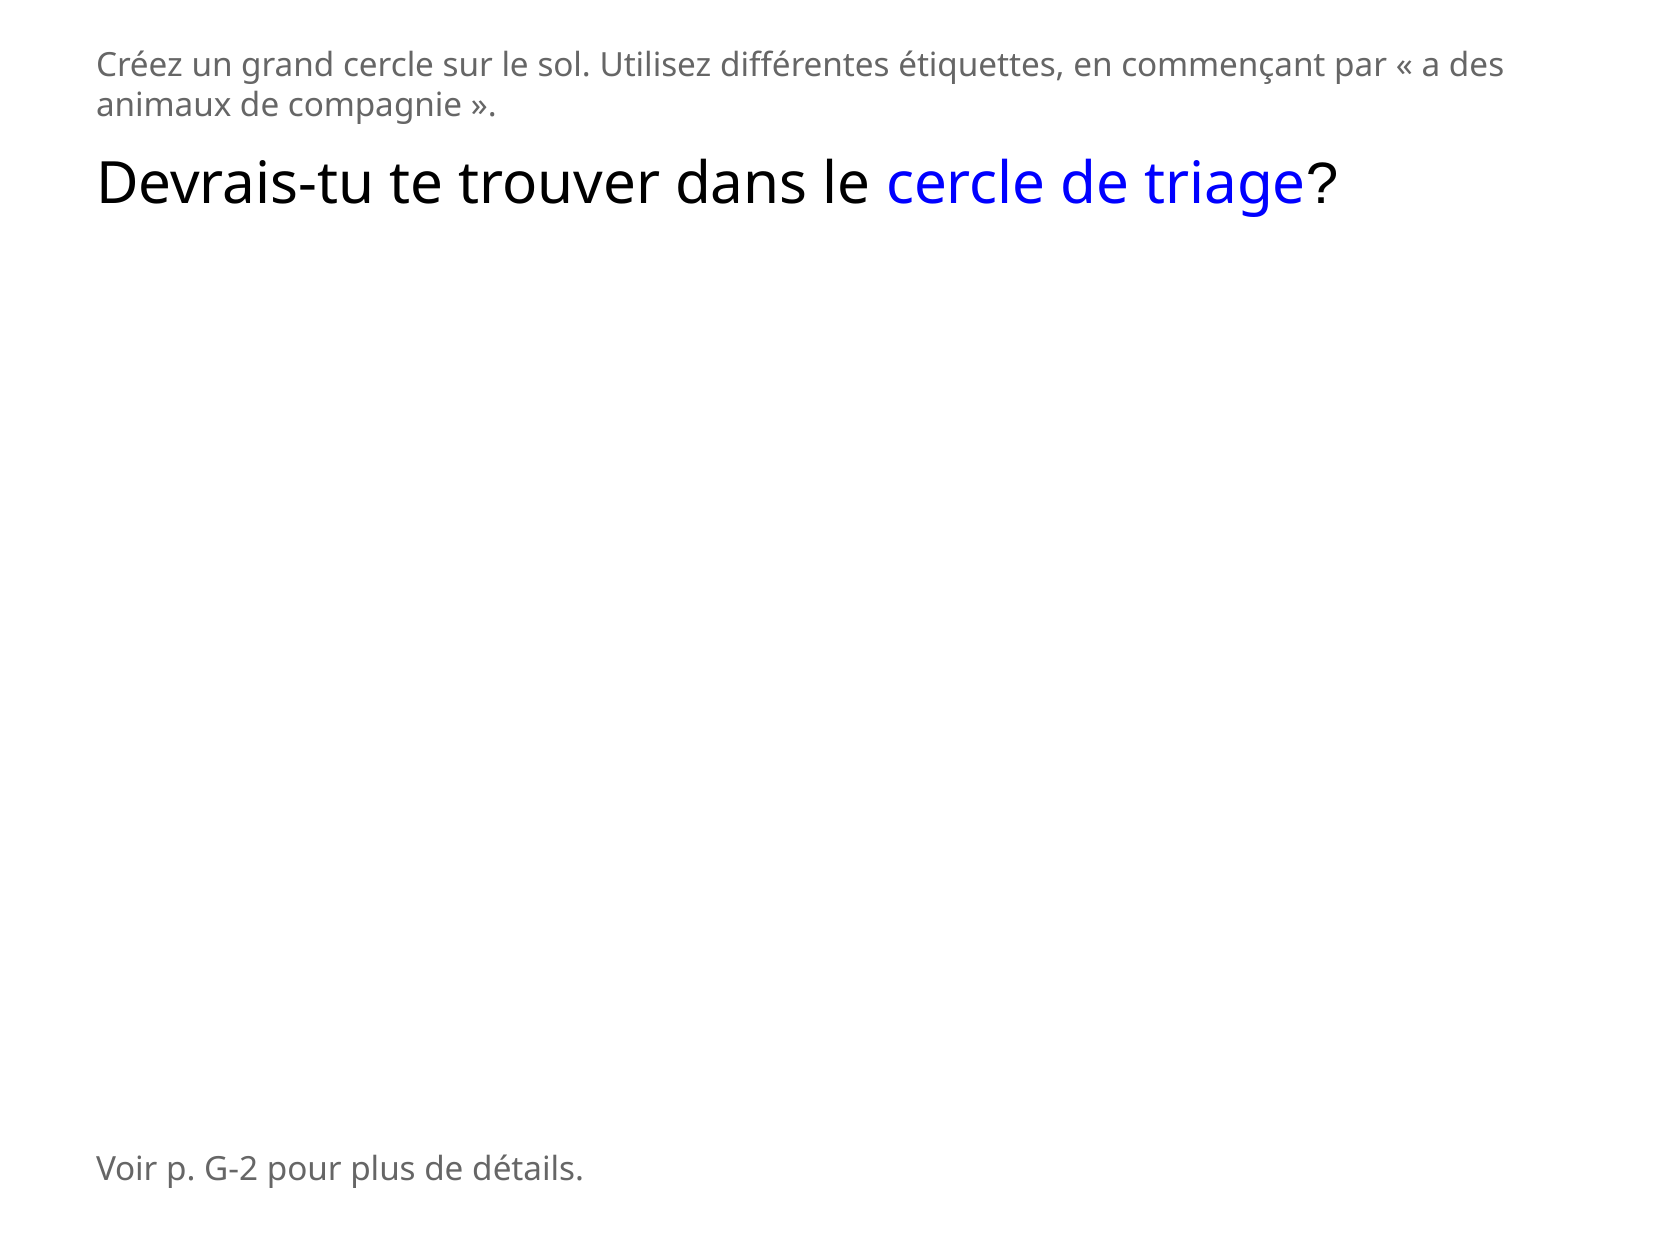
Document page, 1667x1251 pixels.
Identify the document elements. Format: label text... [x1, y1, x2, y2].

text_box Voir p. G-2 pour plus de détails. [81, 1139, 868, 1195]
text_box Devrais-tu te trouver dans le cercle de triage? [81, 137, 1519, 223]
text_box Créez un grand cercle sur le sol. Utilisez différentes étiquettes, en commençant par « a des animaux de compagnie ». [81, 35, 1549, 130]
